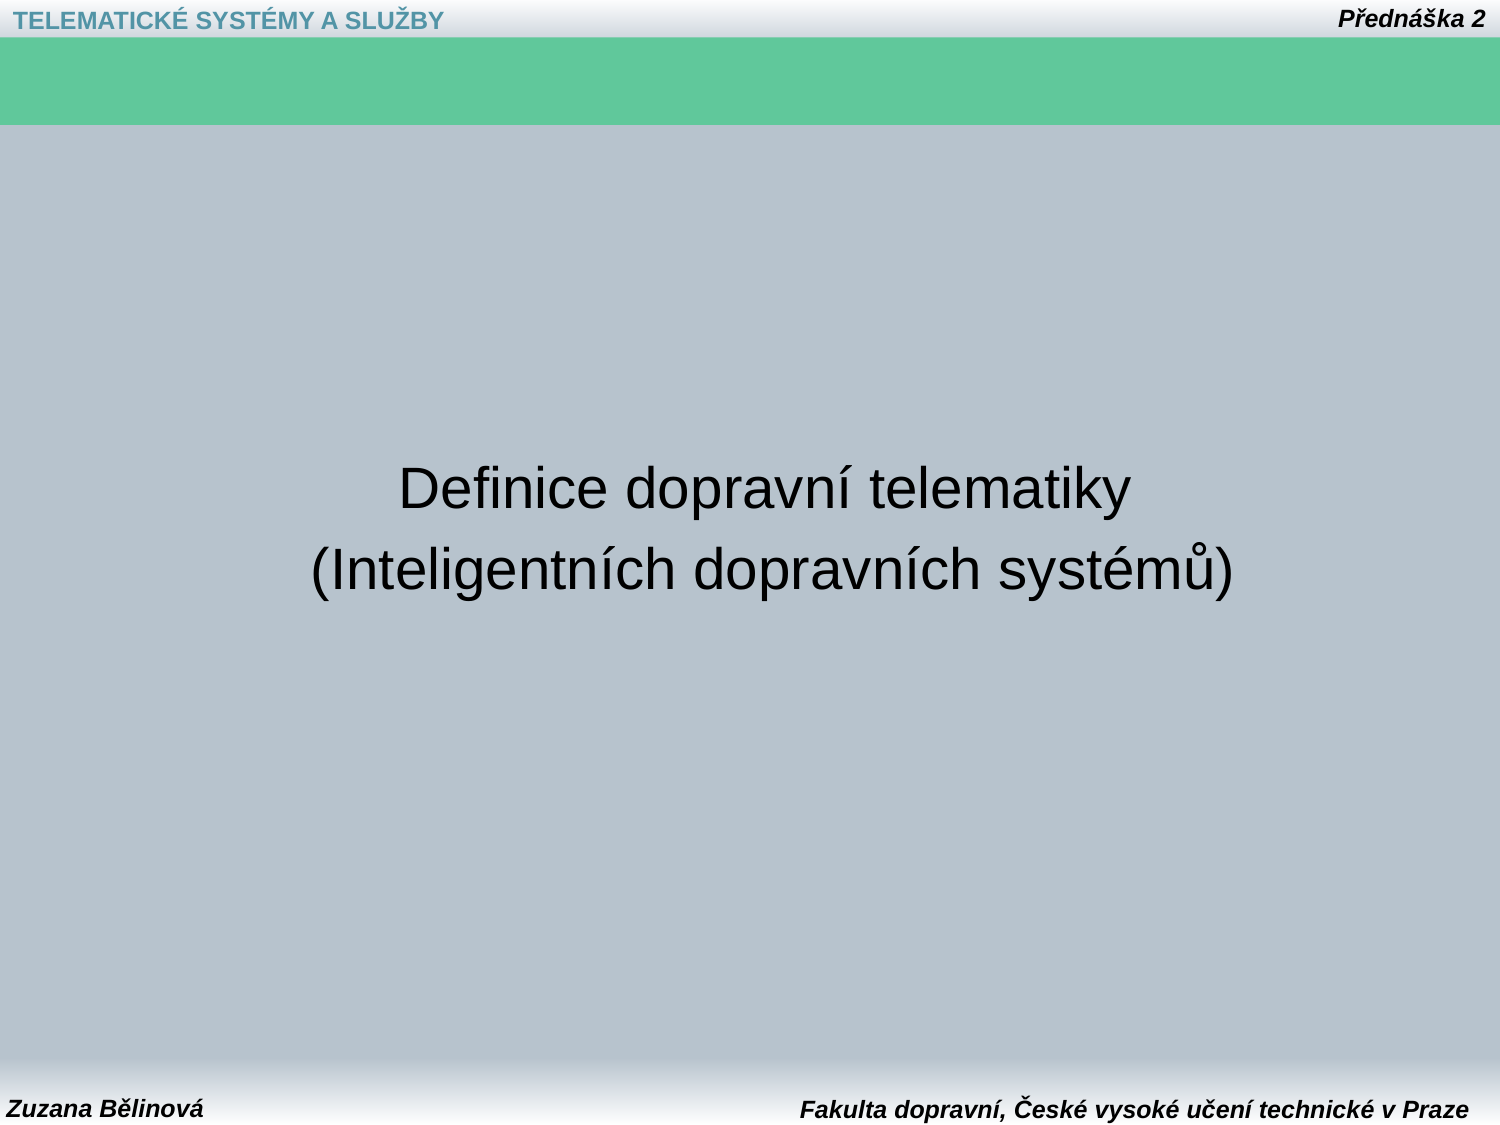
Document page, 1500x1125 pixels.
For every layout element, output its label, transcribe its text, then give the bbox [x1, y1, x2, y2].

list Definice dopravní telematiky (Inteligentních dopravních systémů) [87, 278, 1460, 1059]
